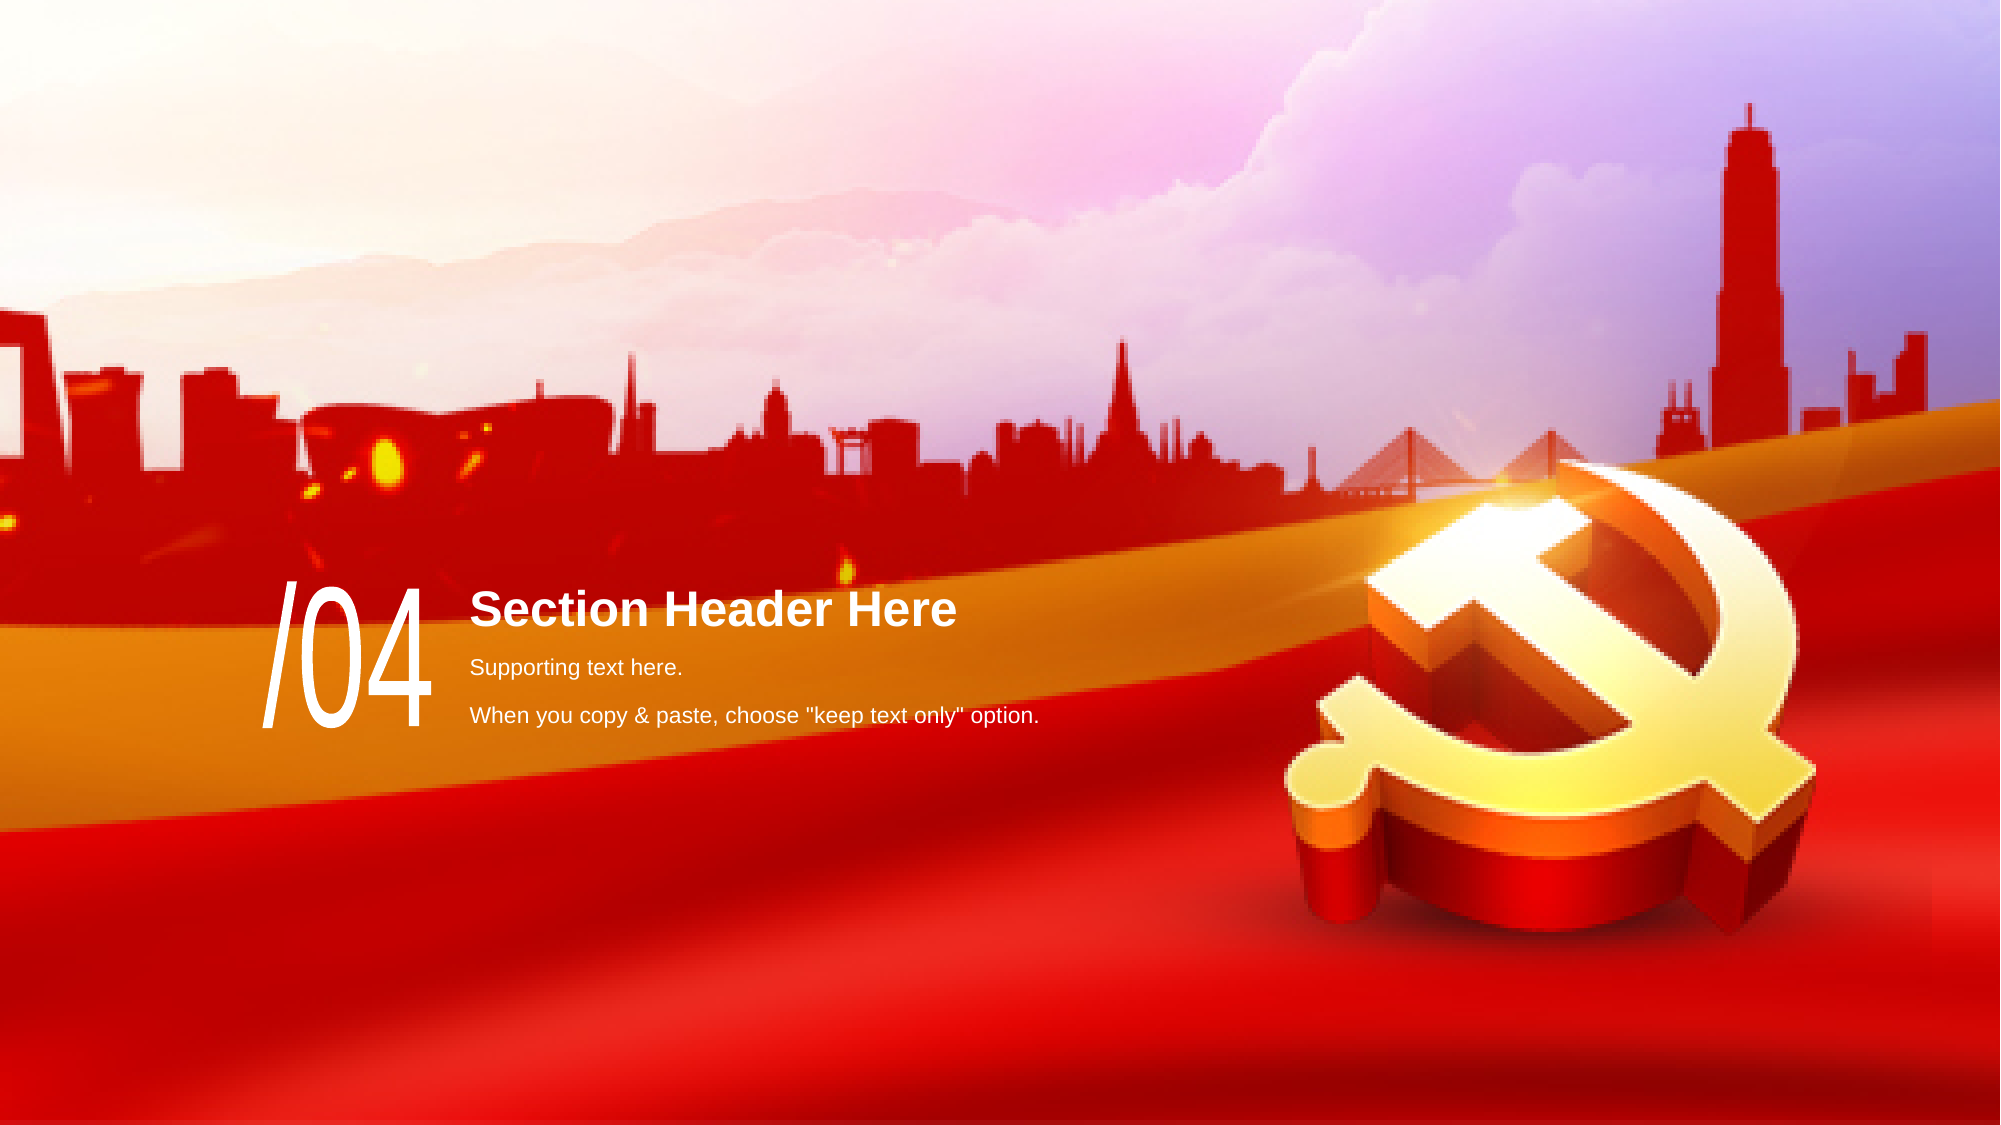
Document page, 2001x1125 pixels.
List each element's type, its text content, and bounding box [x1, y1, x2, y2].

list Supporting text here. When you copy & paste, choose "keep text only" option. [454, 644, 1071, 812]
title Section Header Here [454, 498, 1071, 644]
picture [0, 0, 2000, 1125]
